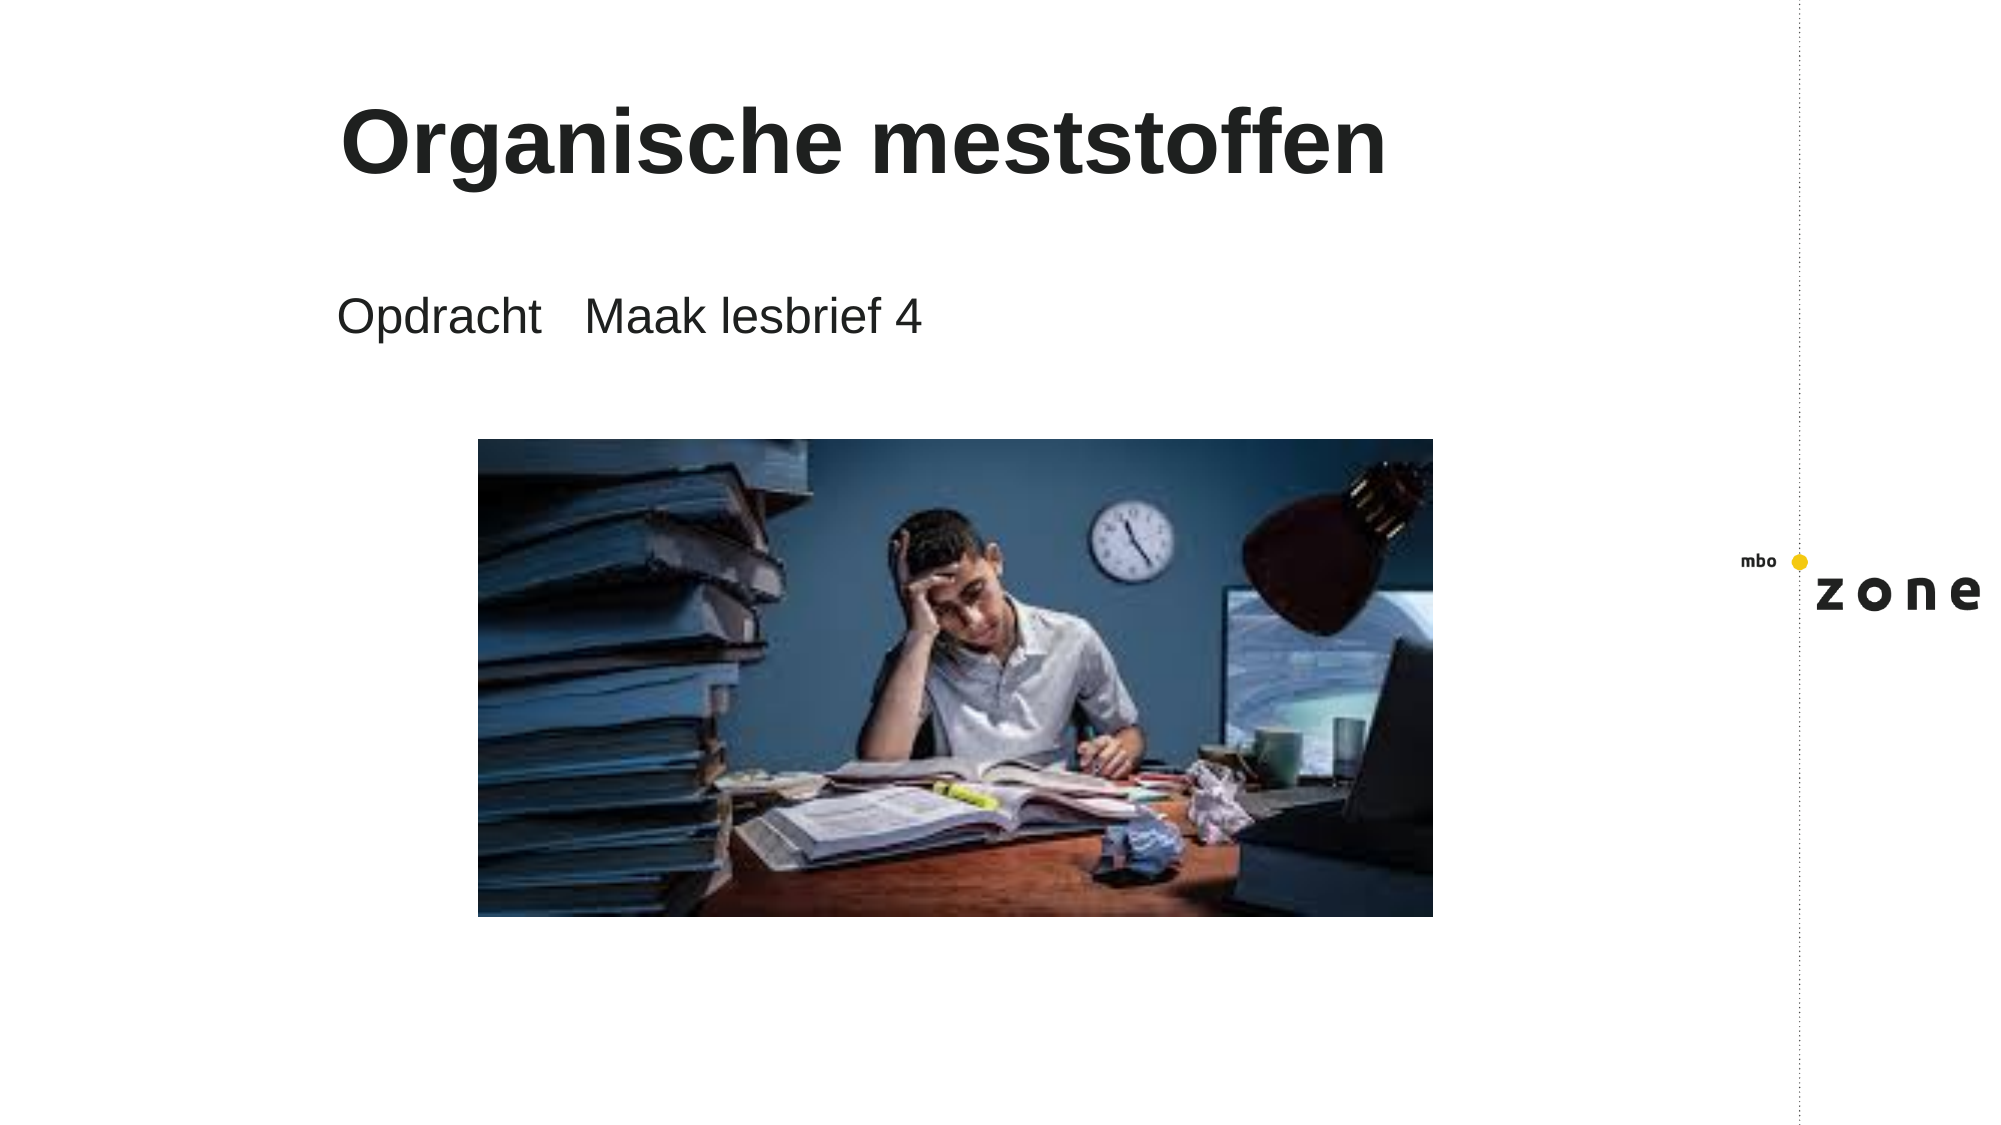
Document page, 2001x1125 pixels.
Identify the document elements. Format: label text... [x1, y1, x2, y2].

picture [1596, 0, 2001, 1125]
list Opdracht Maak lesbrief 4 [336, 283, 1607, 998]
picture [478, 439, 1433, 917]
title Organische meststoffen [124, 94, 1607, 272]
